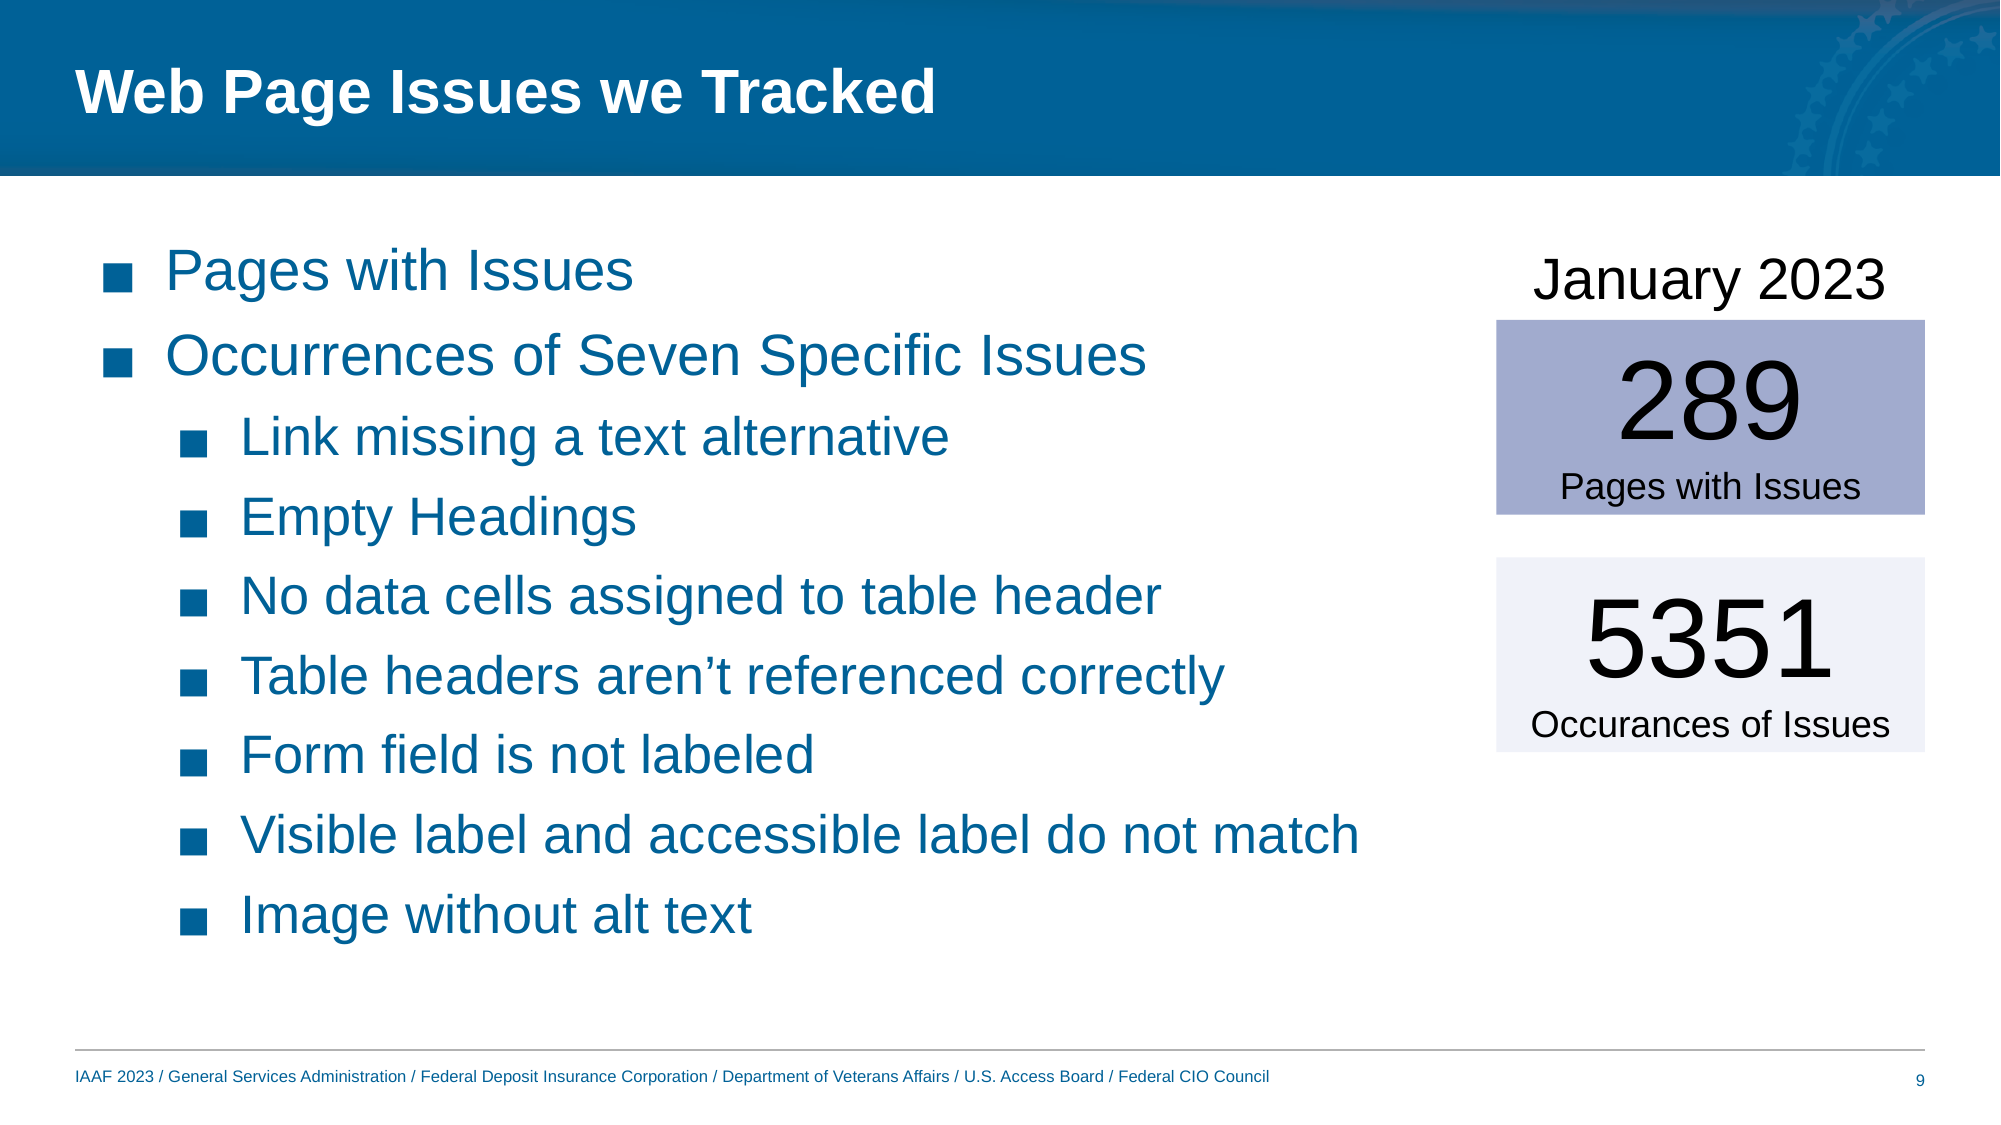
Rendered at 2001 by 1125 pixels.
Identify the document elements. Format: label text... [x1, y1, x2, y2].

slide_number 9 [1880, 1065, 1925, 1095]
list Pages with Issues Occurrences of Seven Specific Issues Link missing a text alternative Empty Headings No data cells assigned to table header Table headers aren’t referenced correctly Form field is not labeled Visible label and accessible label do not match Image without alt text [75, 224, 1925, 1035]
text_box January 2023 [1496, 234, 1925, 319]
text_box 289 Pages with Issues [1496, 319, 1925, 515]
text_box 5351 Occurances of Issues [1496, 557, 1925, 753]
picture [0, 168, 666, 176]
title Web Page Issues we Tracked [75, 52, 1800, 128]
picture [0, 0, 2000, 176]
